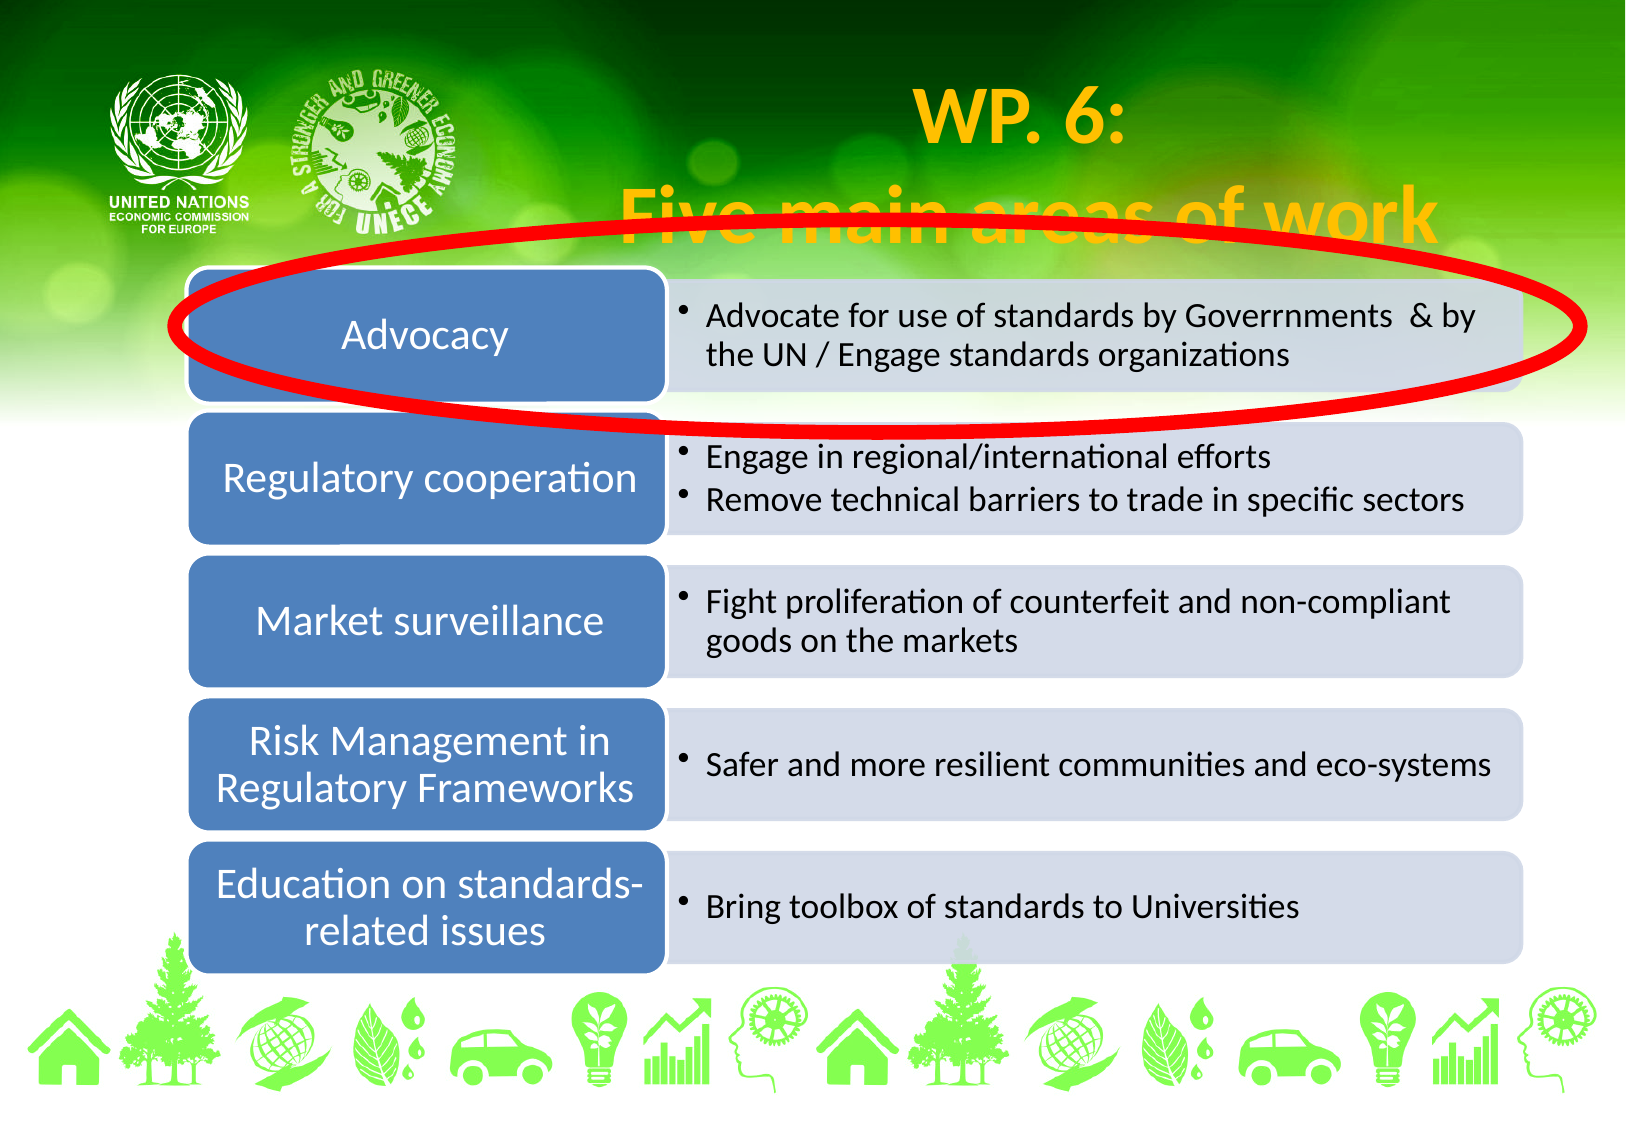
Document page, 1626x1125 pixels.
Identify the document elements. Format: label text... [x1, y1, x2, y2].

text_box [172, 308, 181, 344]
text_box [292, 217, 1463, 265]
text_box [1527, 283, 1583, 369]
picture [0, 0, 1626, 1125]
title WP. 6: Five main areas of work [458, 66, 1602, 254]
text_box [186, 266, 1522, 977]
